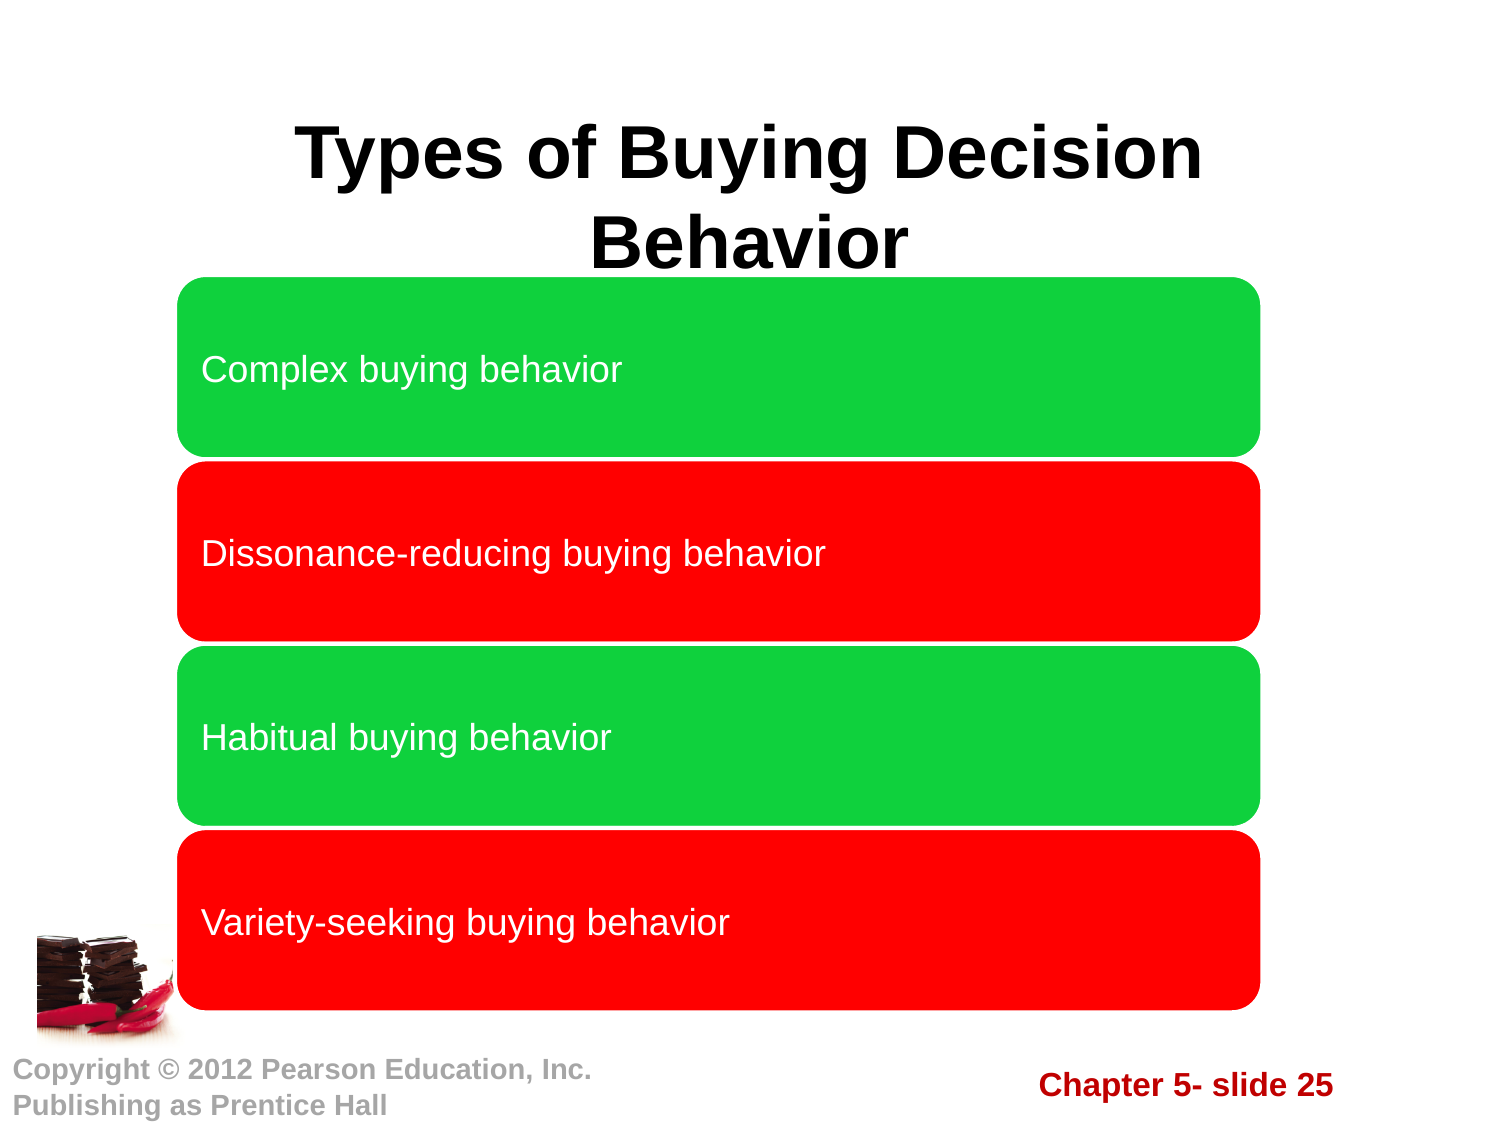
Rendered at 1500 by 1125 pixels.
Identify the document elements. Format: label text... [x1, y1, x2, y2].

picture [37, 924, 188, 1050]
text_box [174, 274, 1263, 1013]
title Types of Buying Decision Behavior [112, 99, 1388, 288]
